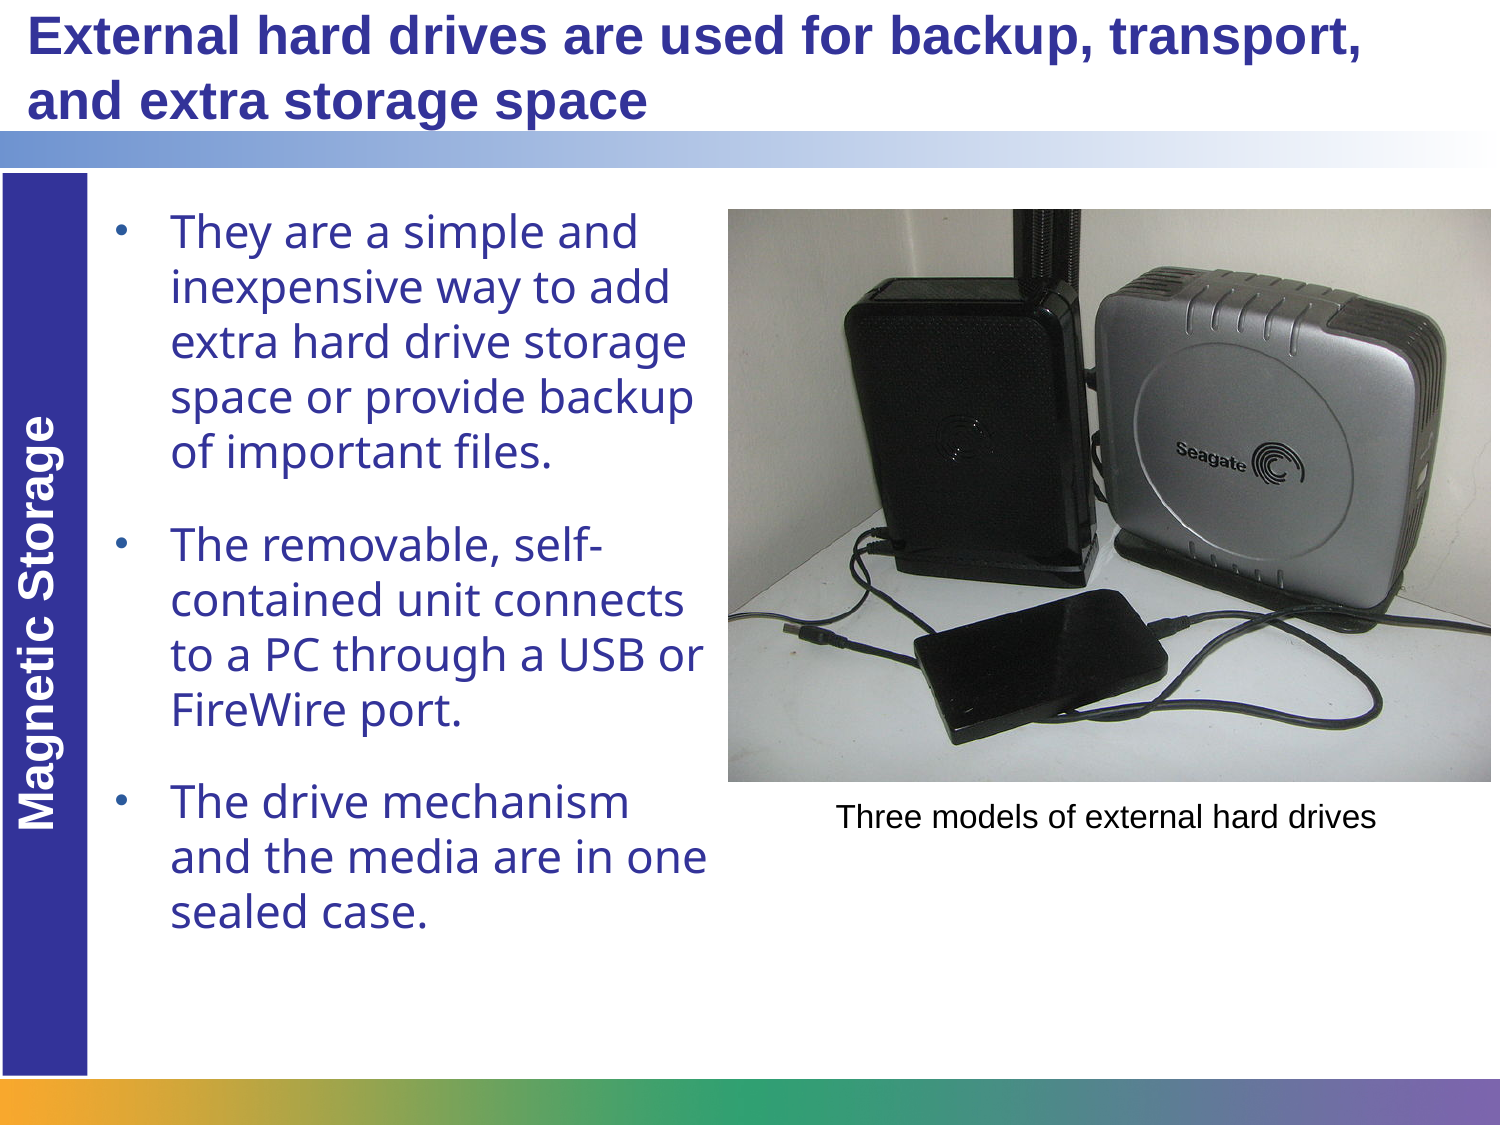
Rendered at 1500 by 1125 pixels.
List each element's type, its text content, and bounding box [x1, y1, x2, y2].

text_box Magnetic Storage [2, 173, 88, 1076]
title External hard drives are used for backup, transport, and extra storage space [12, 0, 1489, 135]
text_box Three models of external hard drives [820, 792, 1393, 844]
picture [727, 209, 1491, 782]
picture [0, 1079, 1500, 1125]
list They are a simple and inexpensive way to add extra hard drive storage space or provide backup of important files. The removable, self-contained unit connects to a PC through a USB or FireWire port. The drive mechanism and the media are in one sealed case. [98, 195, 729, 984]
